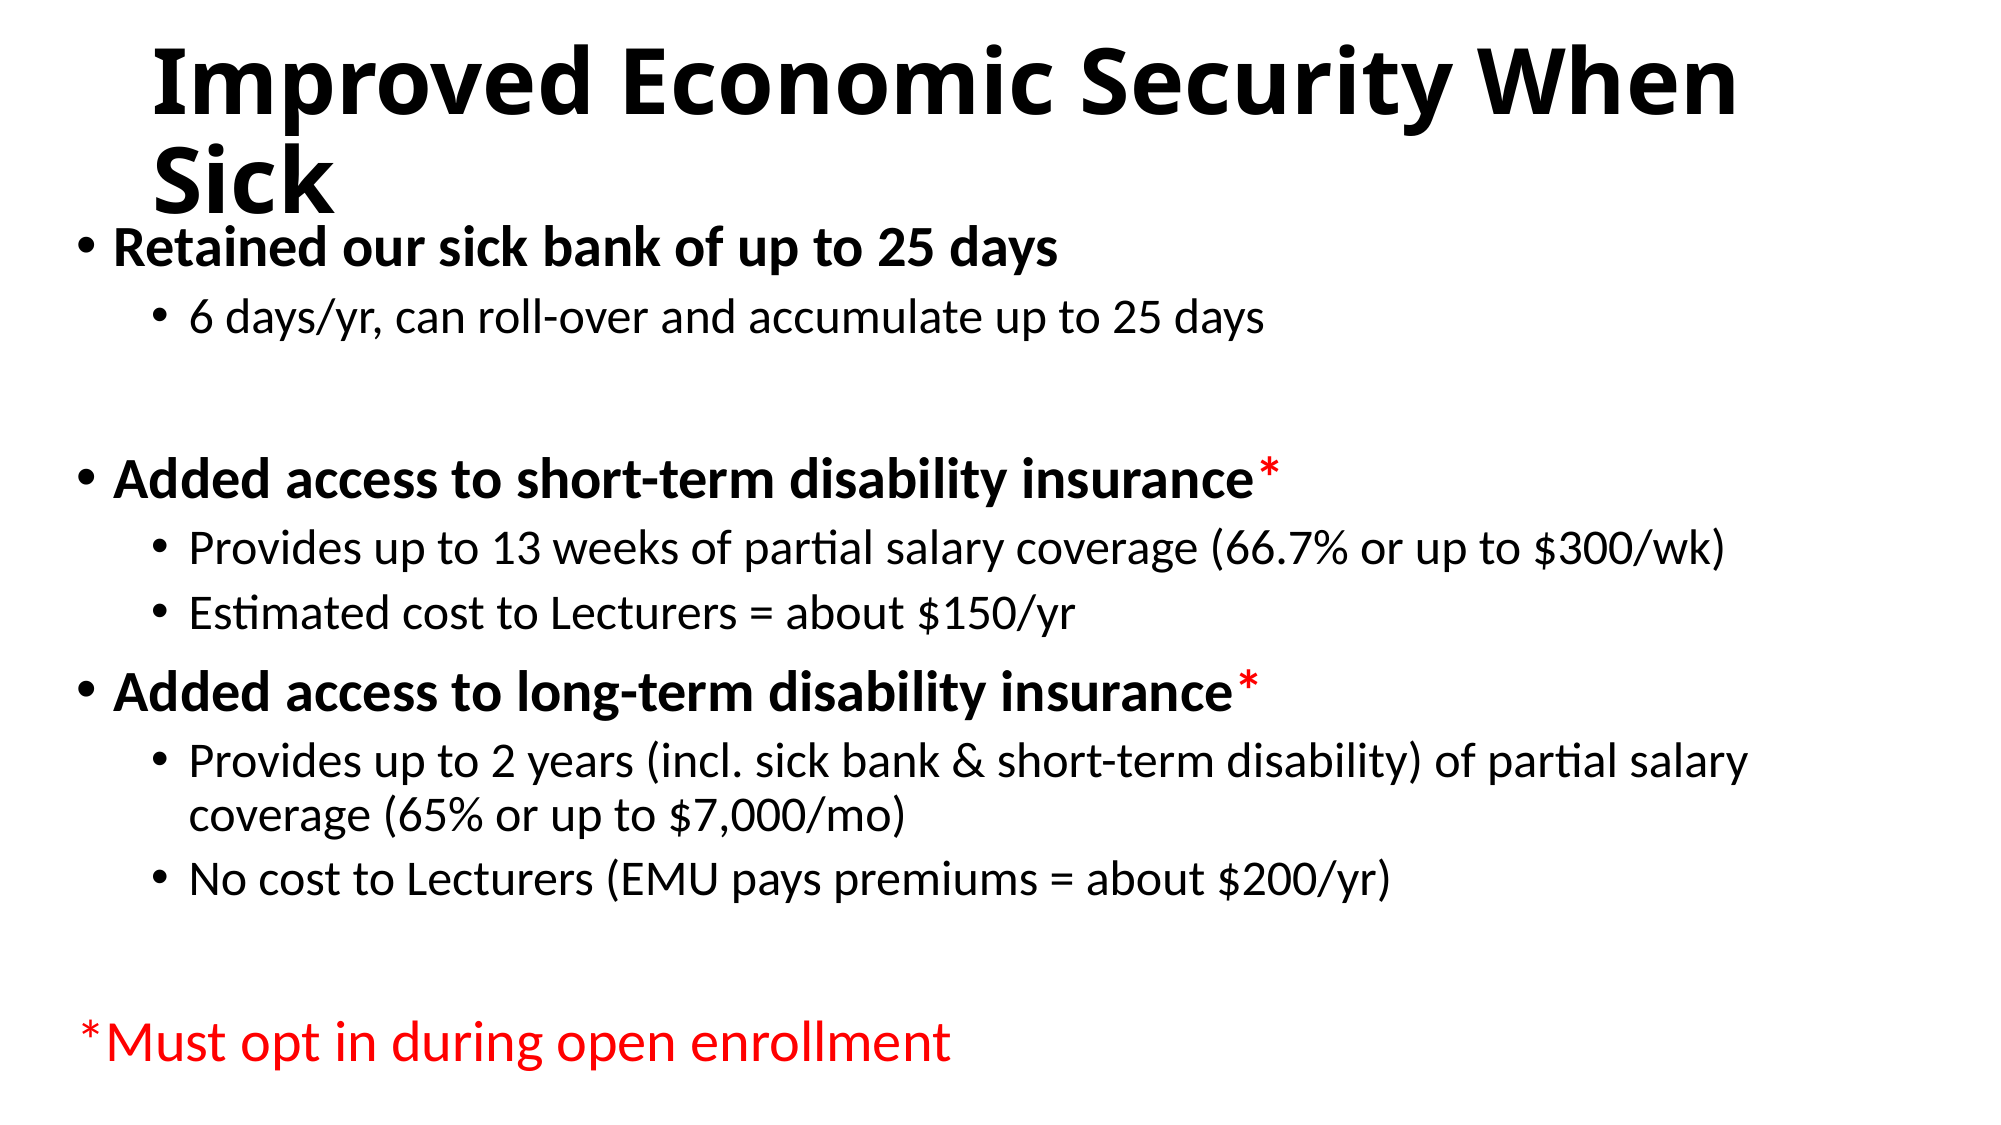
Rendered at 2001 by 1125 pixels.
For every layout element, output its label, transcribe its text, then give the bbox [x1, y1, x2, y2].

title Improved Economic Security When Sick [137, 59, 1863, 209]
list Retained our sick bank of up to 25 days 6 days/yr, can roll-over and accumulate up to 25 days Added access to short-term disability insurance* Provides up to 13 weeks of partial salary coverage (66.7% or up to $300/wk) Estimated cost to Lecturers = about $150/yr Added access to long-term disability insurance* Provides up to 2 years (incl. sick bank & short-term disability) of partial salary coverage (65% or up to $7,000/mo) No cost to Lecturers (EMU pays premiums = about $200/yr) *Must opt in during open enrollment [61, 209, 1942, 1088]
